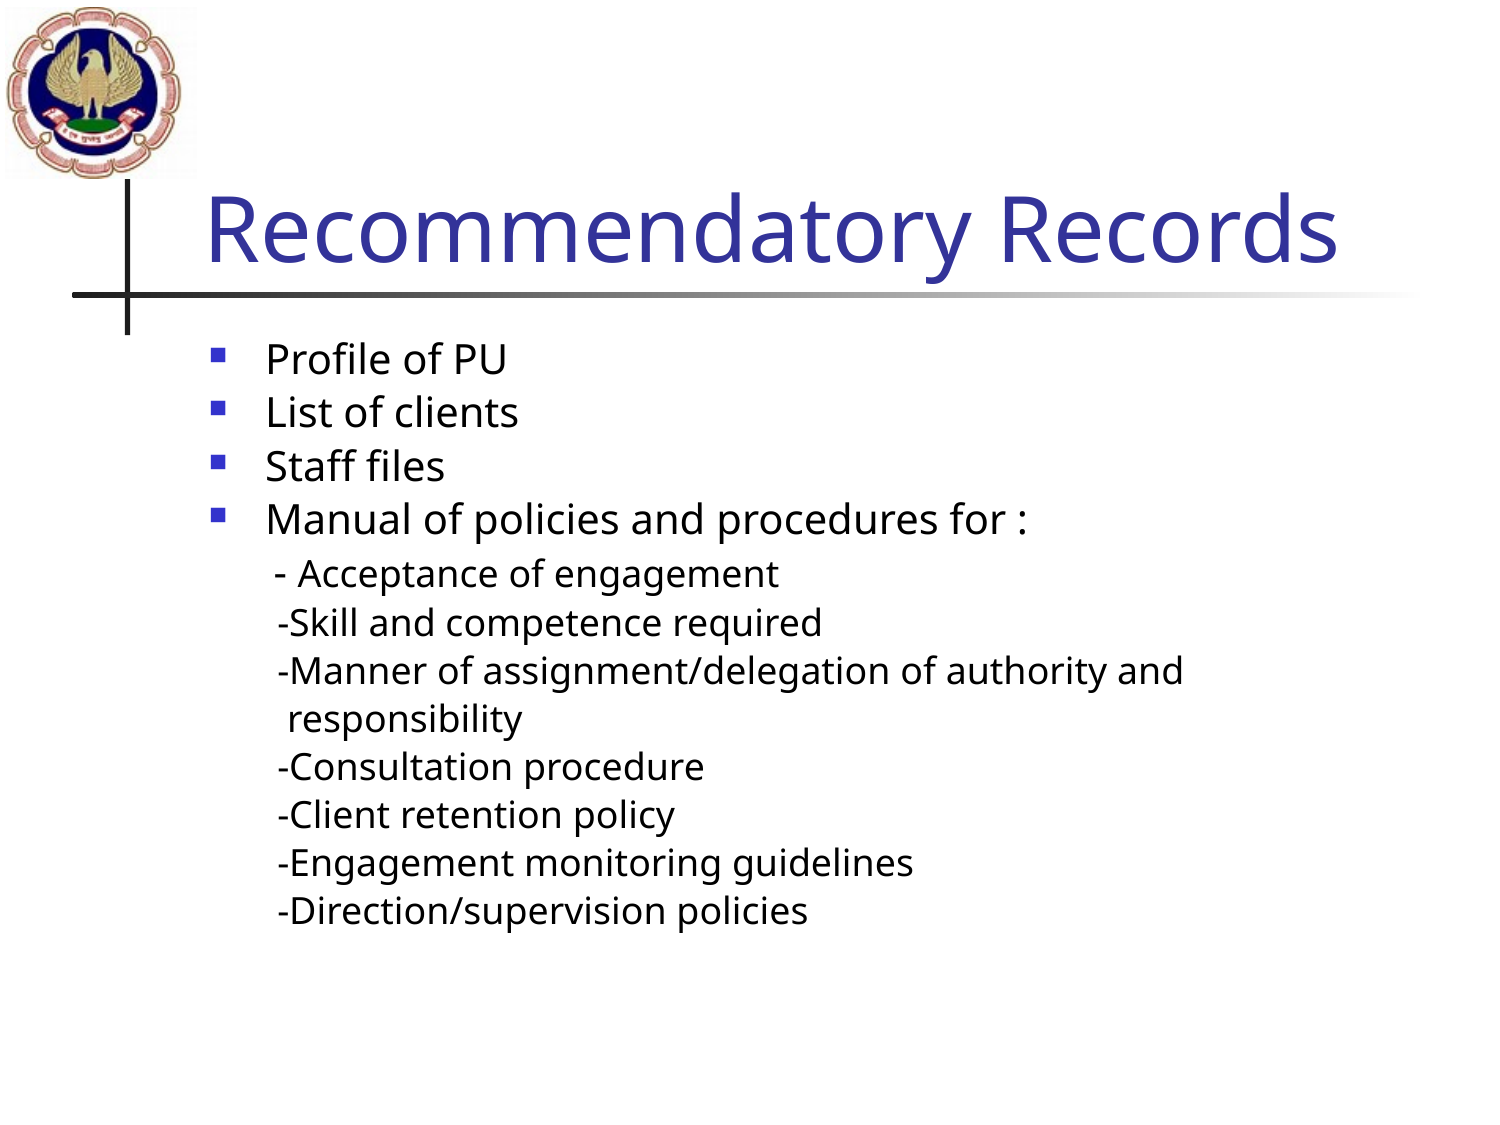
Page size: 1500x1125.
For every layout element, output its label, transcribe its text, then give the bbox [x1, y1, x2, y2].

title Recommendatory Records [188, 101, 1468, 289]
list Profile of PU List of clients Staff files Manual of policies and procedures for : - Acceptance of engagement -Skill and competence required -Manner of assignment/delegation of authority and responsibility -Consultation procedure -Client retention policy -Engagement monitoring guidelines -Direction/supervision policies [193, 330, 1470, 1007]
picture [5, 7, 197, 179]
